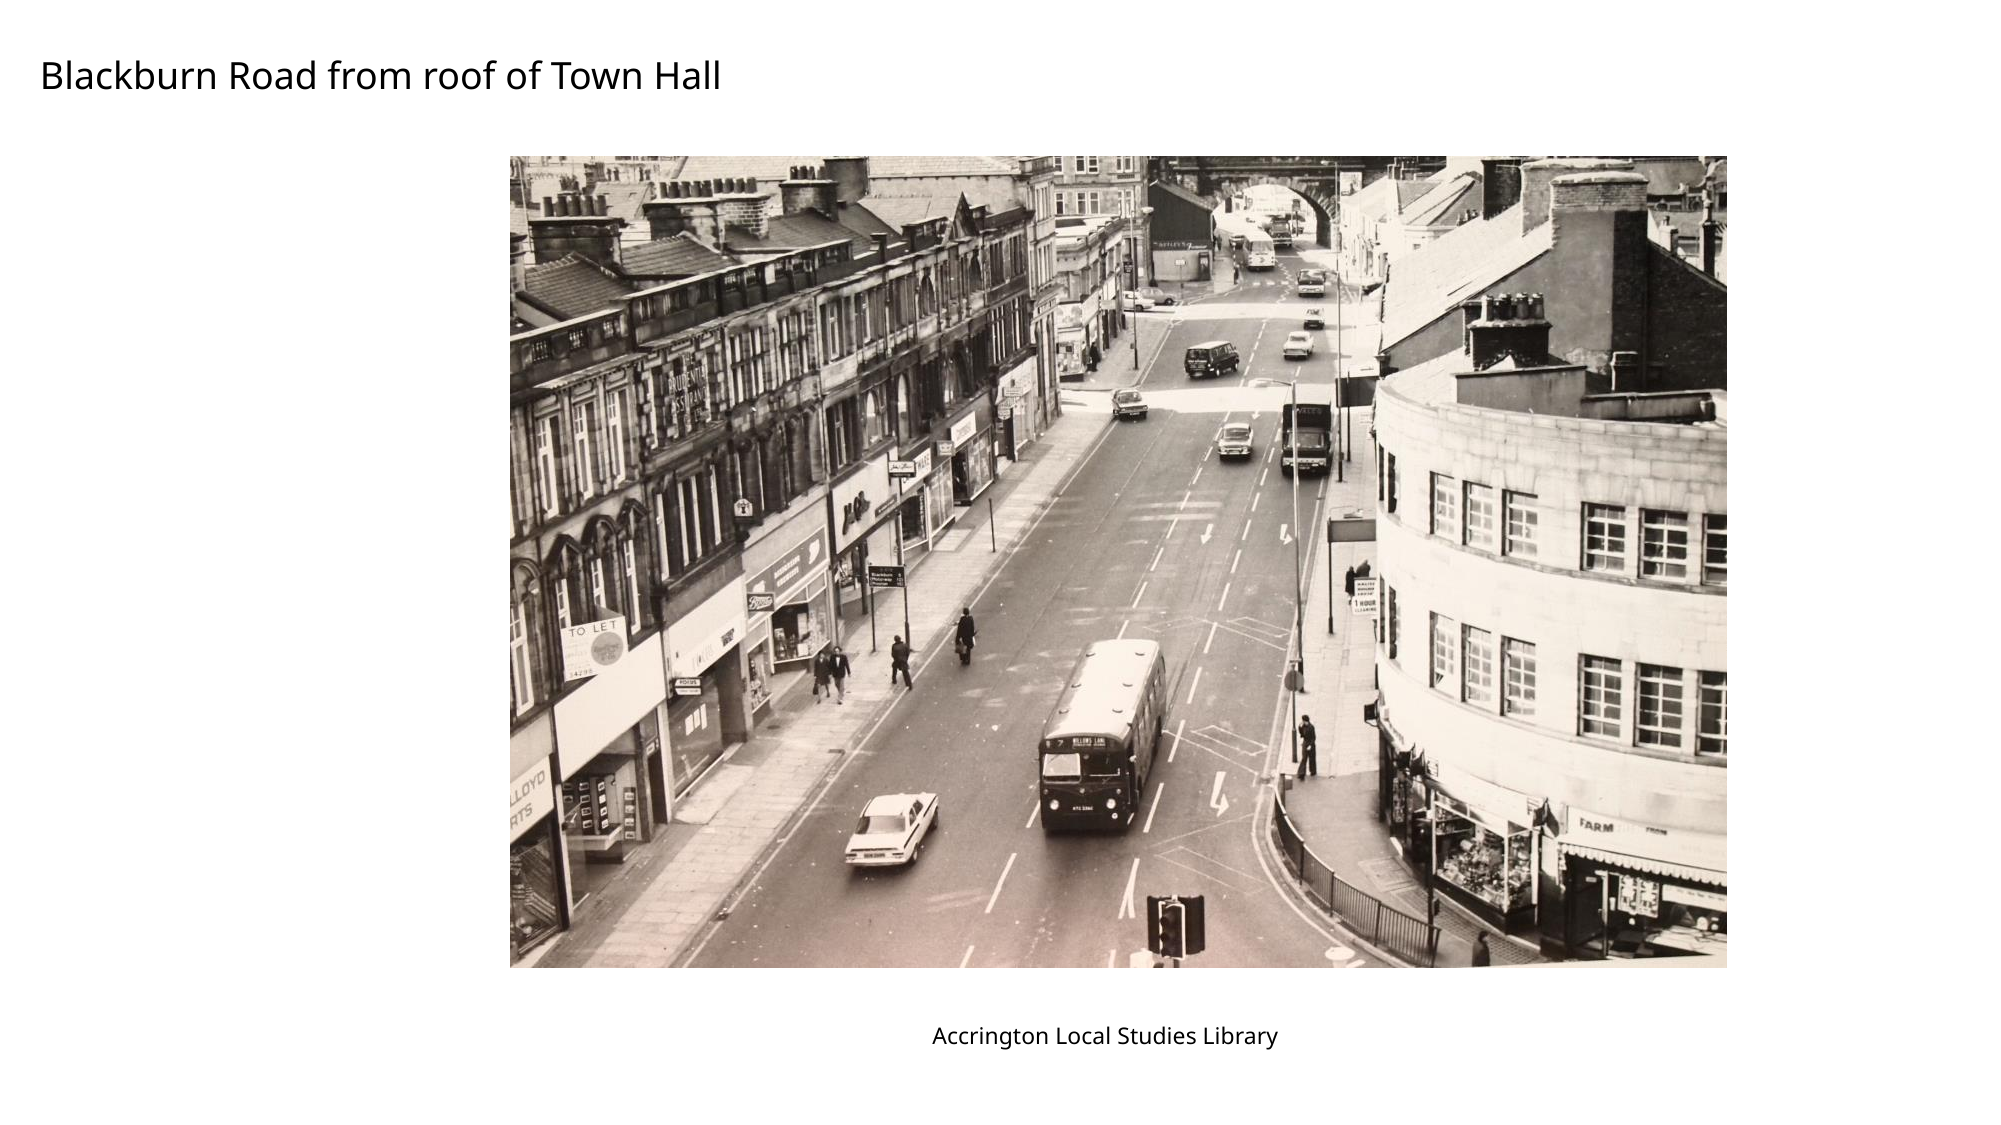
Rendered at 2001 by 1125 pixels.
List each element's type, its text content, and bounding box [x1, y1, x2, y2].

picture [510, 156, 1727, 969]
text_box Accrington Local Studies Library [917, 998, 1320, 1076]
text_box Blackburn Road from roof of Town Hall [25, 49, 1000, 126]
